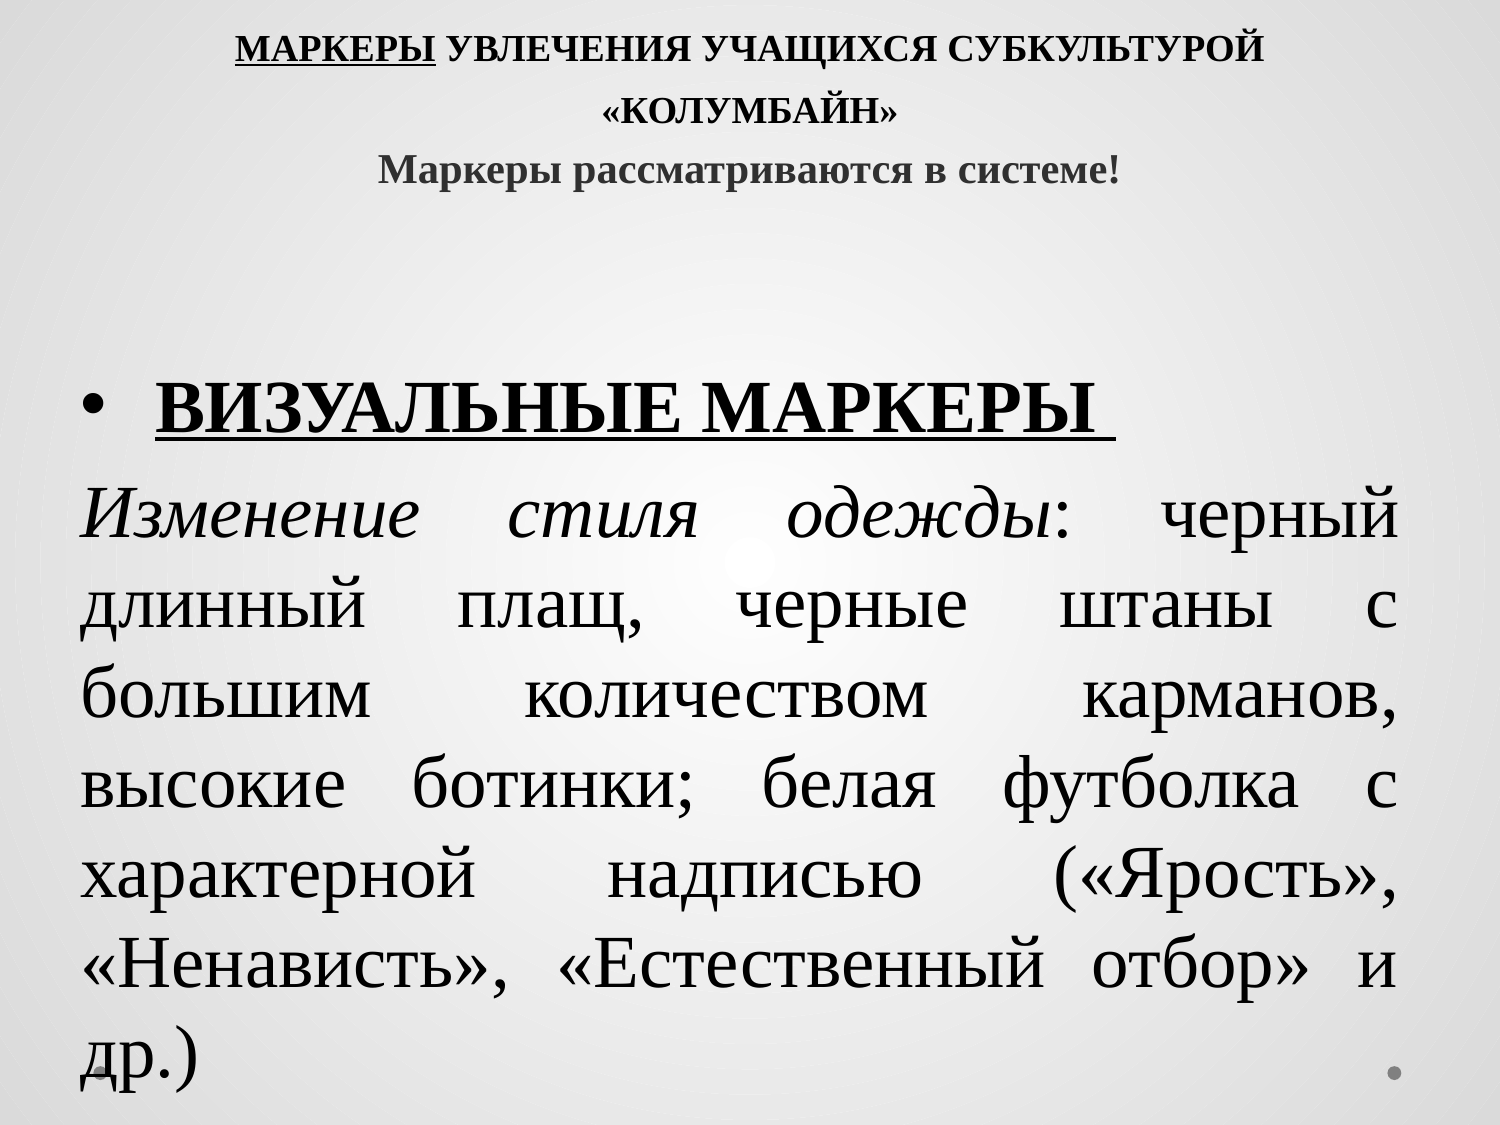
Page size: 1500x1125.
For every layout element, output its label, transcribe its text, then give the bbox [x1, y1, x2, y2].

title МАРКЕРЫ УВЛЕЧЕНИЯ УЧАЩИХСЯ СУБКУЛЬТУРОЙ «КОЛУМБАЙН» Маркеры рассматриваются в системе! [75, 0, 1425, 263]
list ВИЗУАЛЬНЫЕ МАРКЕРЫ Изменение стиля одежды: черный длинный плащ, черные штаны с большим количеством карманов, высокие ботинки; белая футболка с характерной надписью («Ярость», «Ненависть», «Естественный отбор» и др.) [64, 349, 1415, 1099]
